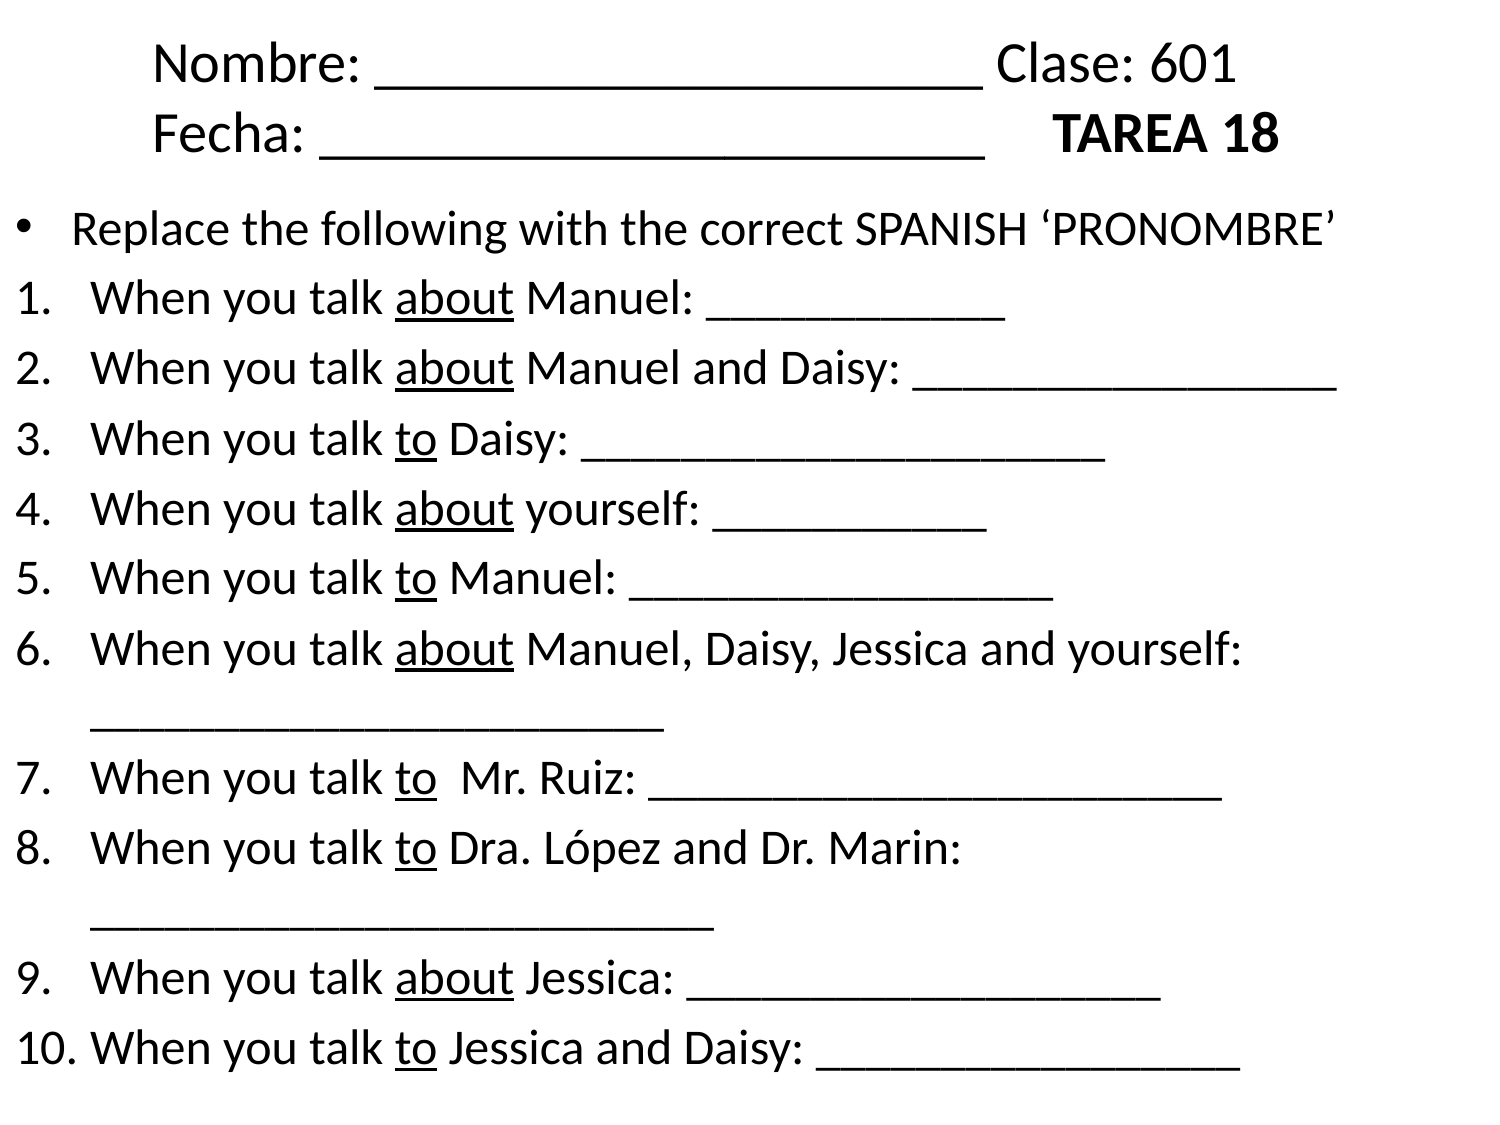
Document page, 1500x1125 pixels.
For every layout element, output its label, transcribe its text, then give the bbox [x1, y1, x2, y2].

list Replace the following with the correct SPANISH ‘PRONOMBRE’ When you talk about Manuel: ____________ When you talk about Manuel and Daisy: _________________ When you talk to Daisy: _____________________ When you talk about yourself: ___________ When you talk to Manuel: _________________ When you talk about Manuel, Daisy, Jessica and yourself: _______________________ When you talk to Mr. Ruiz: _______________________ When you talk to Dra. López and Dr. Marin: _________________________ When you talk about Jessica: ___________________ When you talk to Jessica and Daisy: _________________ [0, 187, 1500, 863]
title Nombre: _____________________ Clase: 601 Fecha: _______________________ TAREA 18 [137, 0, 1413, 187]
